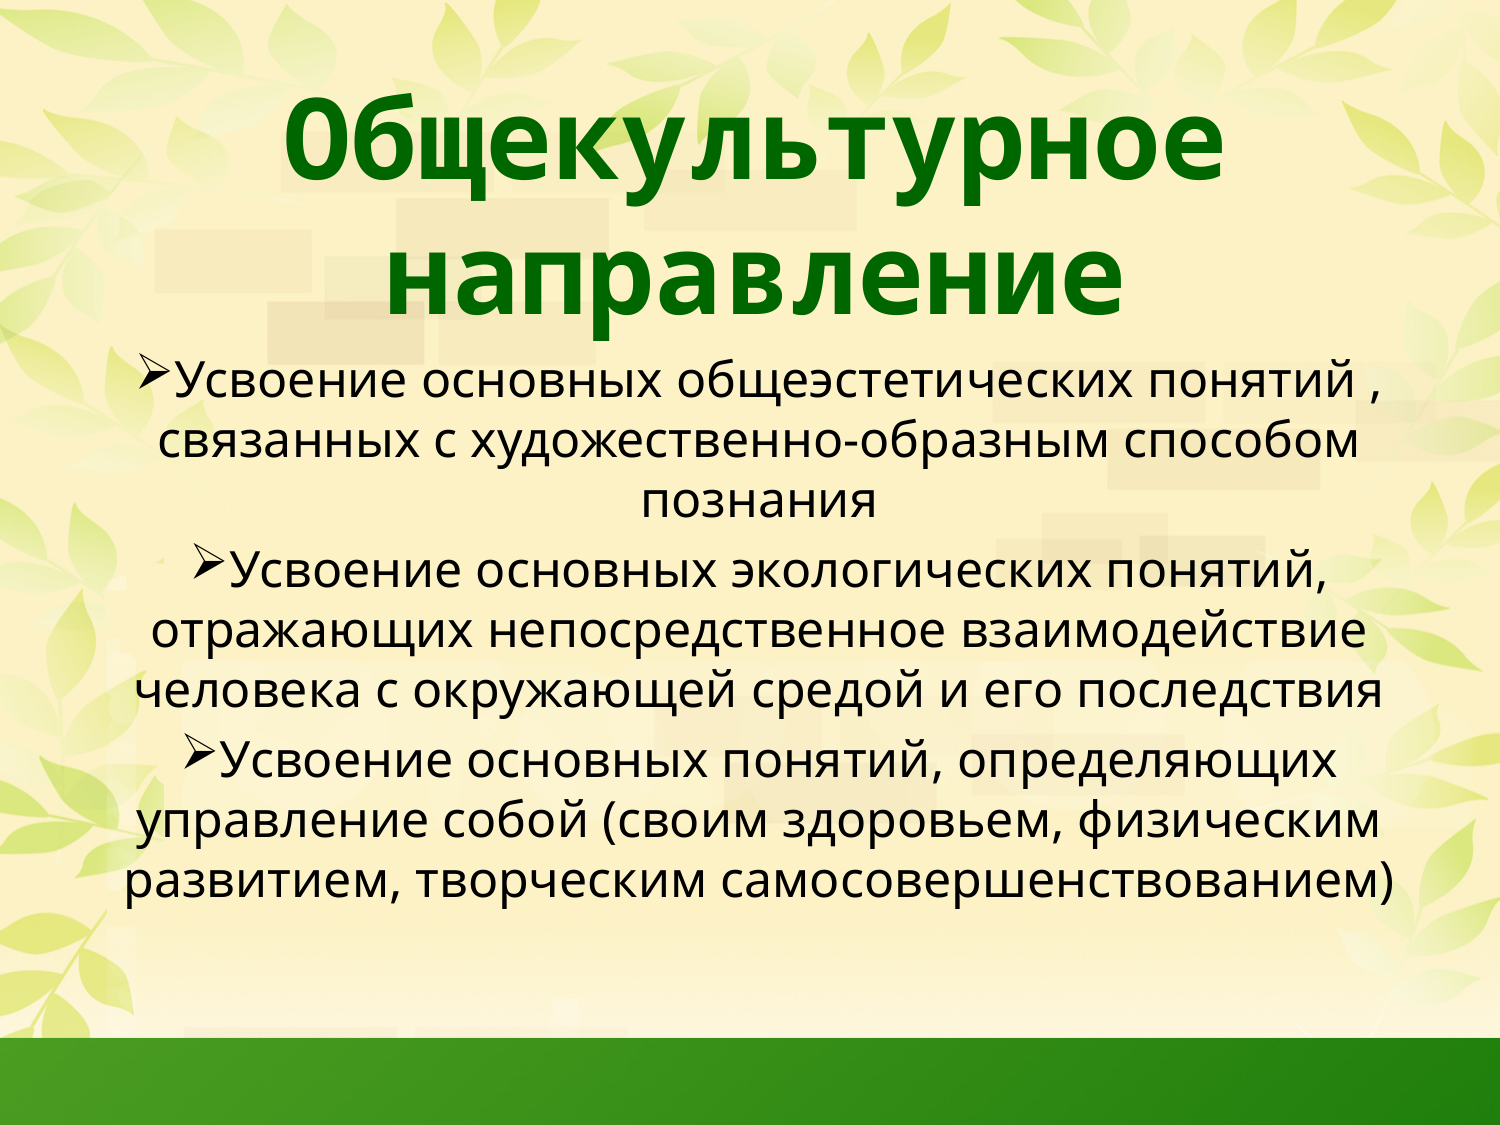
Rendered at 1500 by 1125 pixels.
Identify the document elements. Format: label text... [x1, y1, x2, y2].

title Общекультурное направление [35, 82, 1477, 324]
text_box Усвоение основных общеэстетических понятий , связанных с художественно-образным способом познания Усвоение основных экологических понятий, отражающих непосредственное взаимодействие человека с окружающей средой и его последствия Усвоение основных понятий, определяющих управление собой (своим здоровьем, физическим развитием, творческим самосовершенствованием) [105, 339, 1414, 1029]
picture [0, 0, 1500, 1125]
